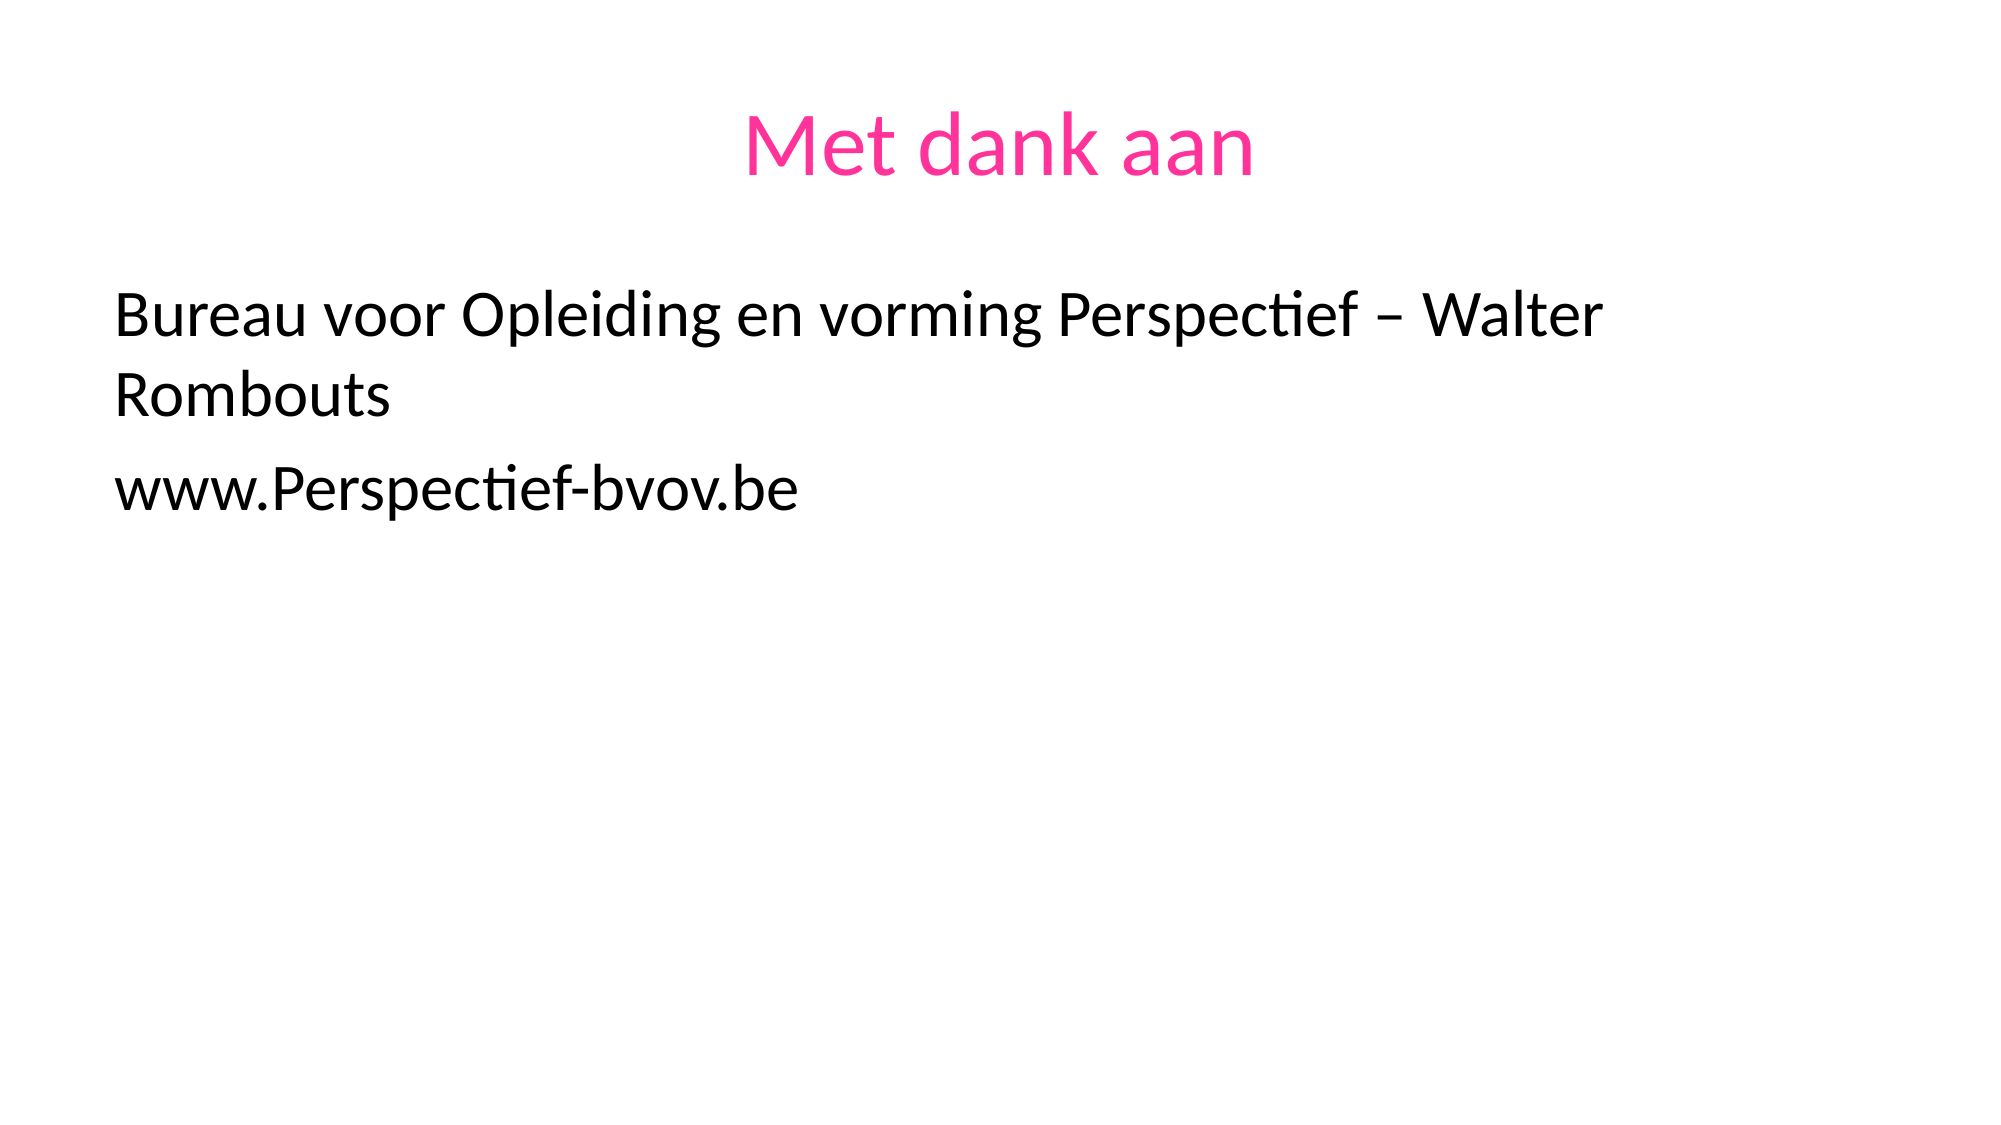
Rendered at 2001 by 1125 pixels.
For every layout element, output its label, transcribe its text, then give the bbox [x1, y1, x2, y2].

list Bureau voor Opleiding en vorming Perspectief – Walter Rombouts www.Perspectief-bvov.be [99, 262, 1900, 1005]
title Met dank aan [99, 45, 1900, 233]
